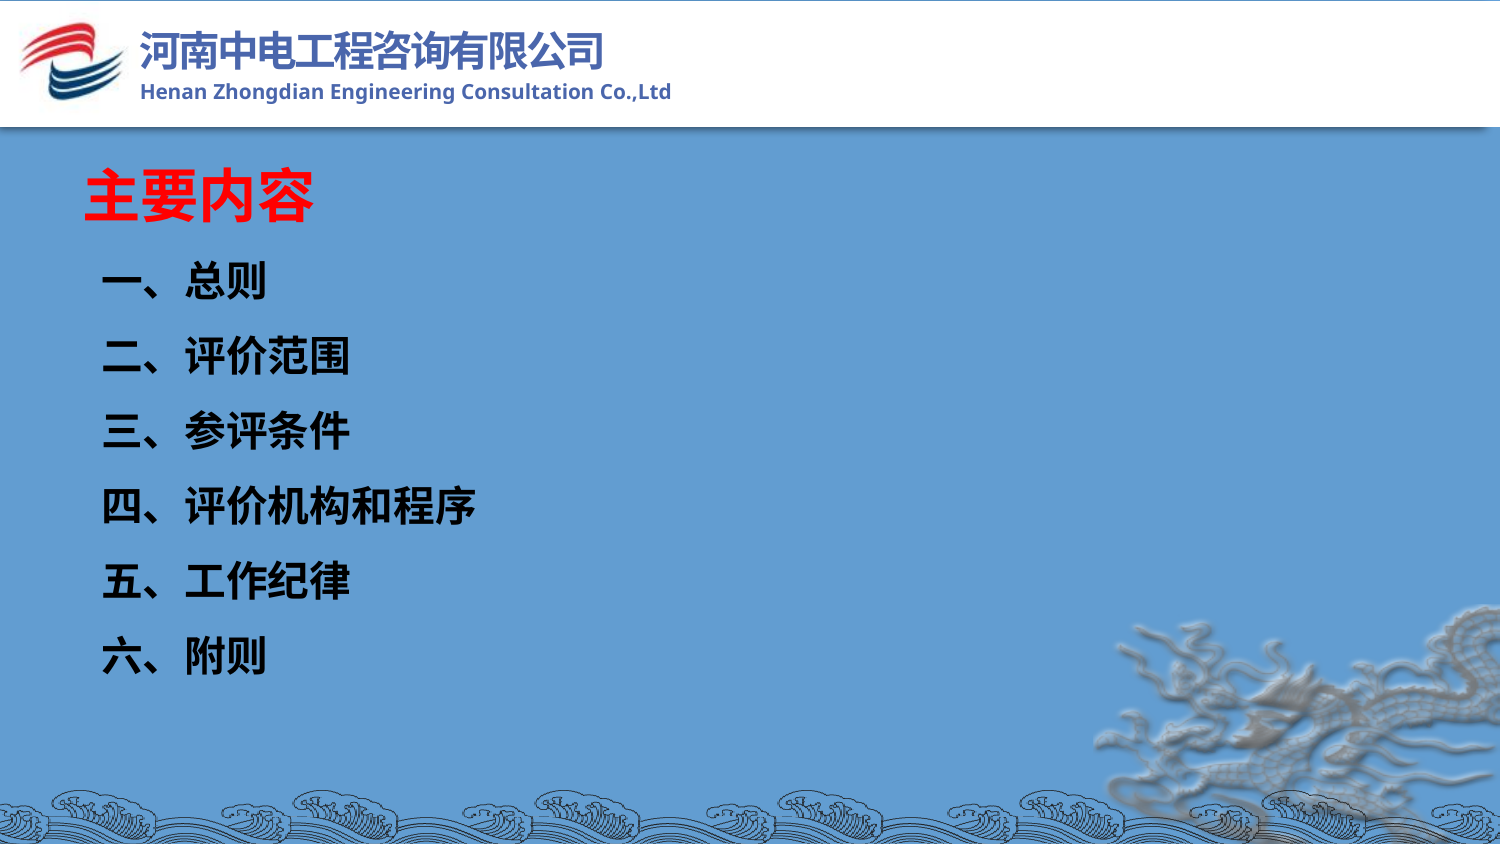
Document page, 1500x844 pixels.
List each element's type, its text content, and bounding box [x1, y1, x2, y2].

text_box [0, 1, 1500, 127]
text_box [0, 2, 1466, 124]
list 主要内容 一、总则 二、评价范围 三、参评条件 四、评价机构和程序 五、工作纪律 六、附则 [11, 151, 1489, 765]
